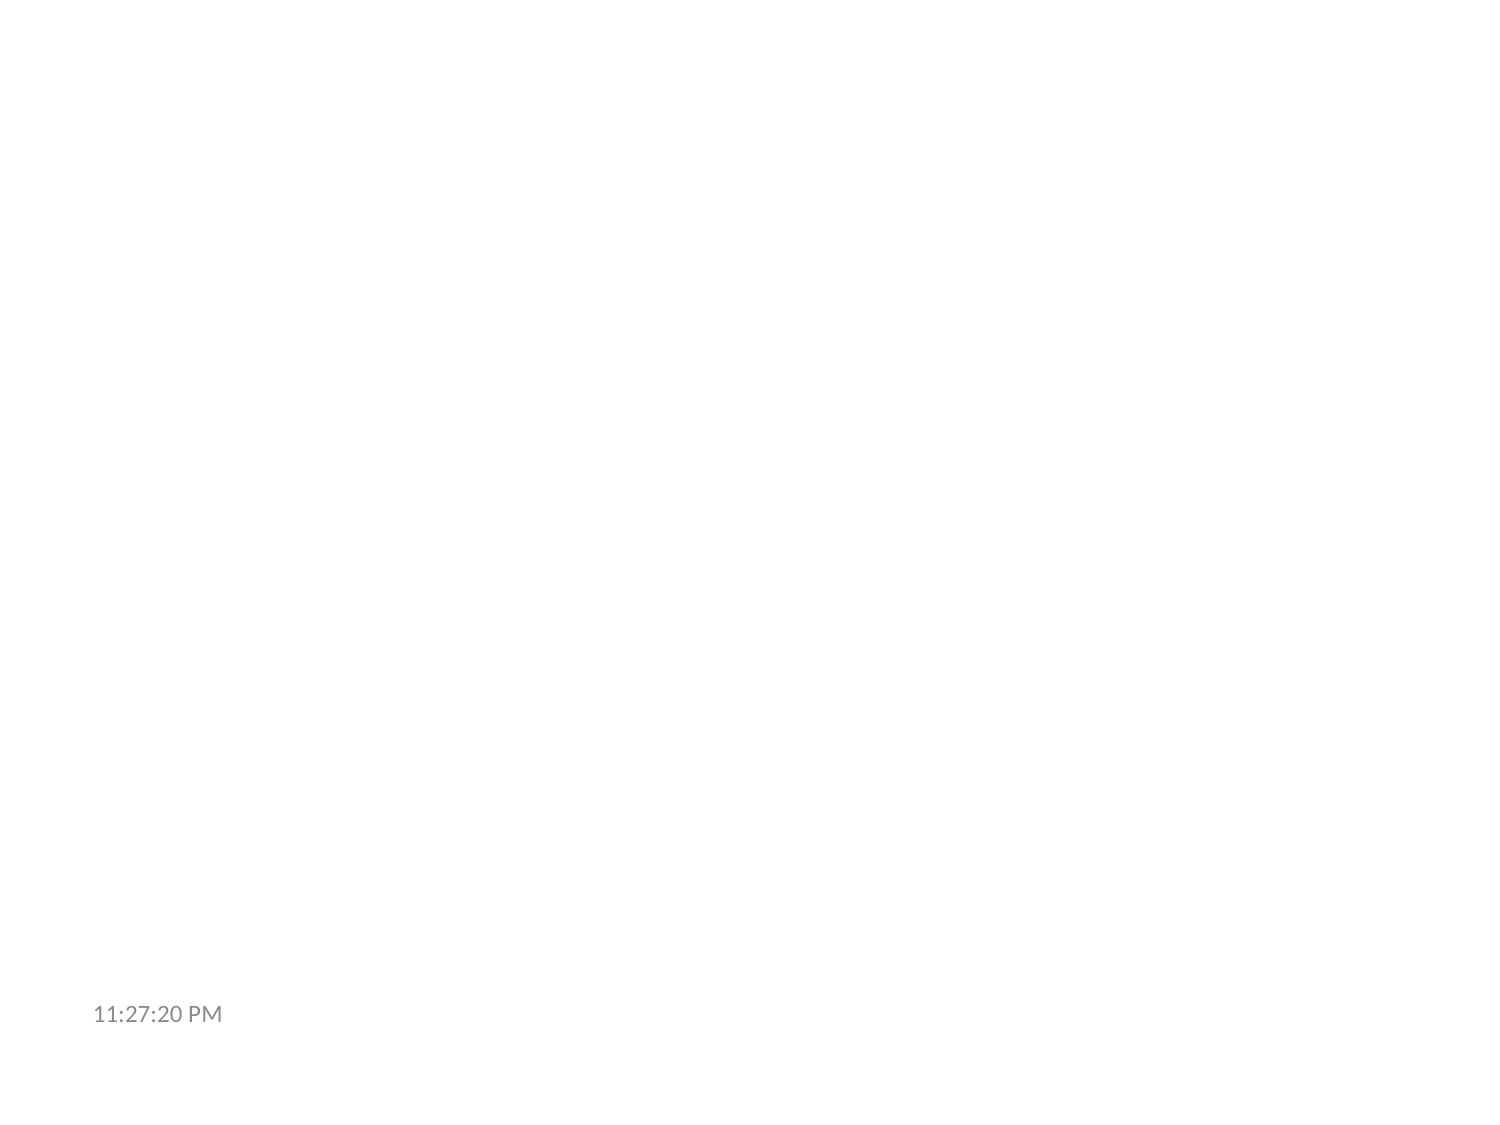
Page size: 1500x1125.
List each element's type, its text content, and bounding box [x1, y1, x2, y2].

text_box 3:35:09 PM [77, 982, 428, 1043]
